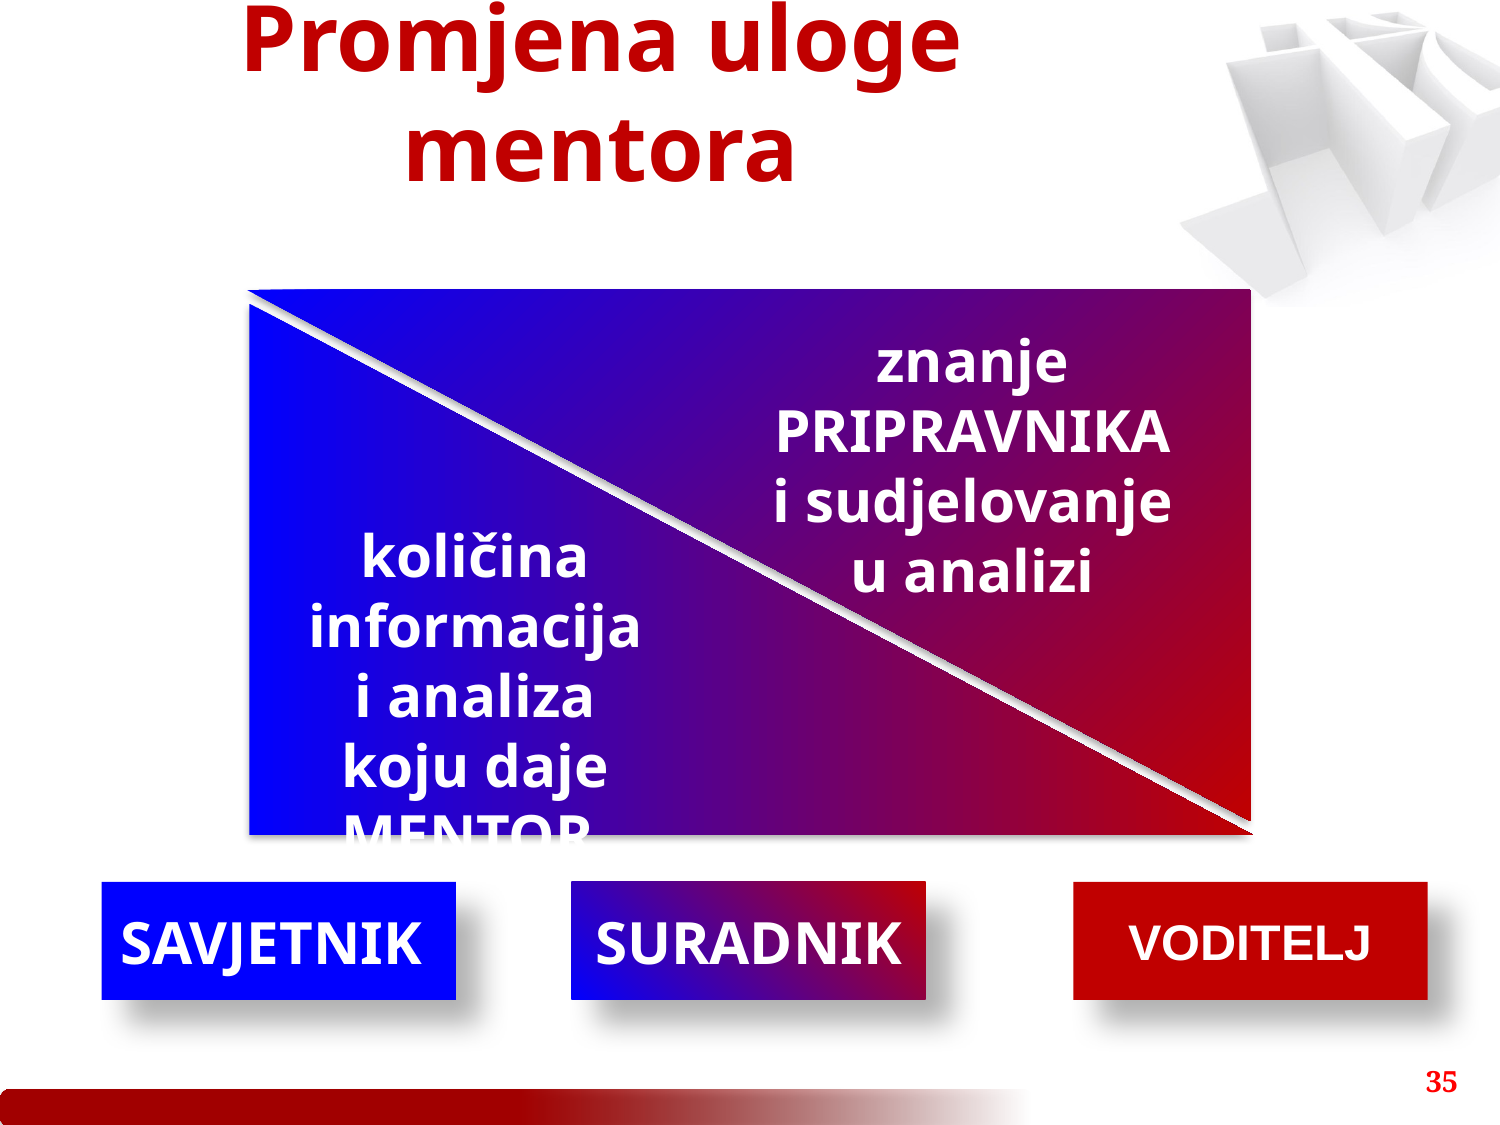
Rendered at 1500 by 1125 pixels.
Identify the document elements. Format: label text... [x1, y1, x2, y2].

text_box [244, 287, 1253, 824]
text_box SAVJETNIK [100, 880, 458, 1002]
text_box SURADNIK [569, 880, 928, 1002]
text_box količina informacija i analiza koju daje MENTOR [287, 511, 663, 877]
title Promjena uloge mentora [29, 24, 1173, 155]
text_box [663, 521, 1256, 838]
text_box znanje PRIPRAVNIKA i sudjelovanje u analizi [751, 317, 1195, 612]
text_box VODITELJ [1071, 880, 1430, 1002]
picture [1171, 0, 1500, 307]
text_box [247, 302, 643, 838]
